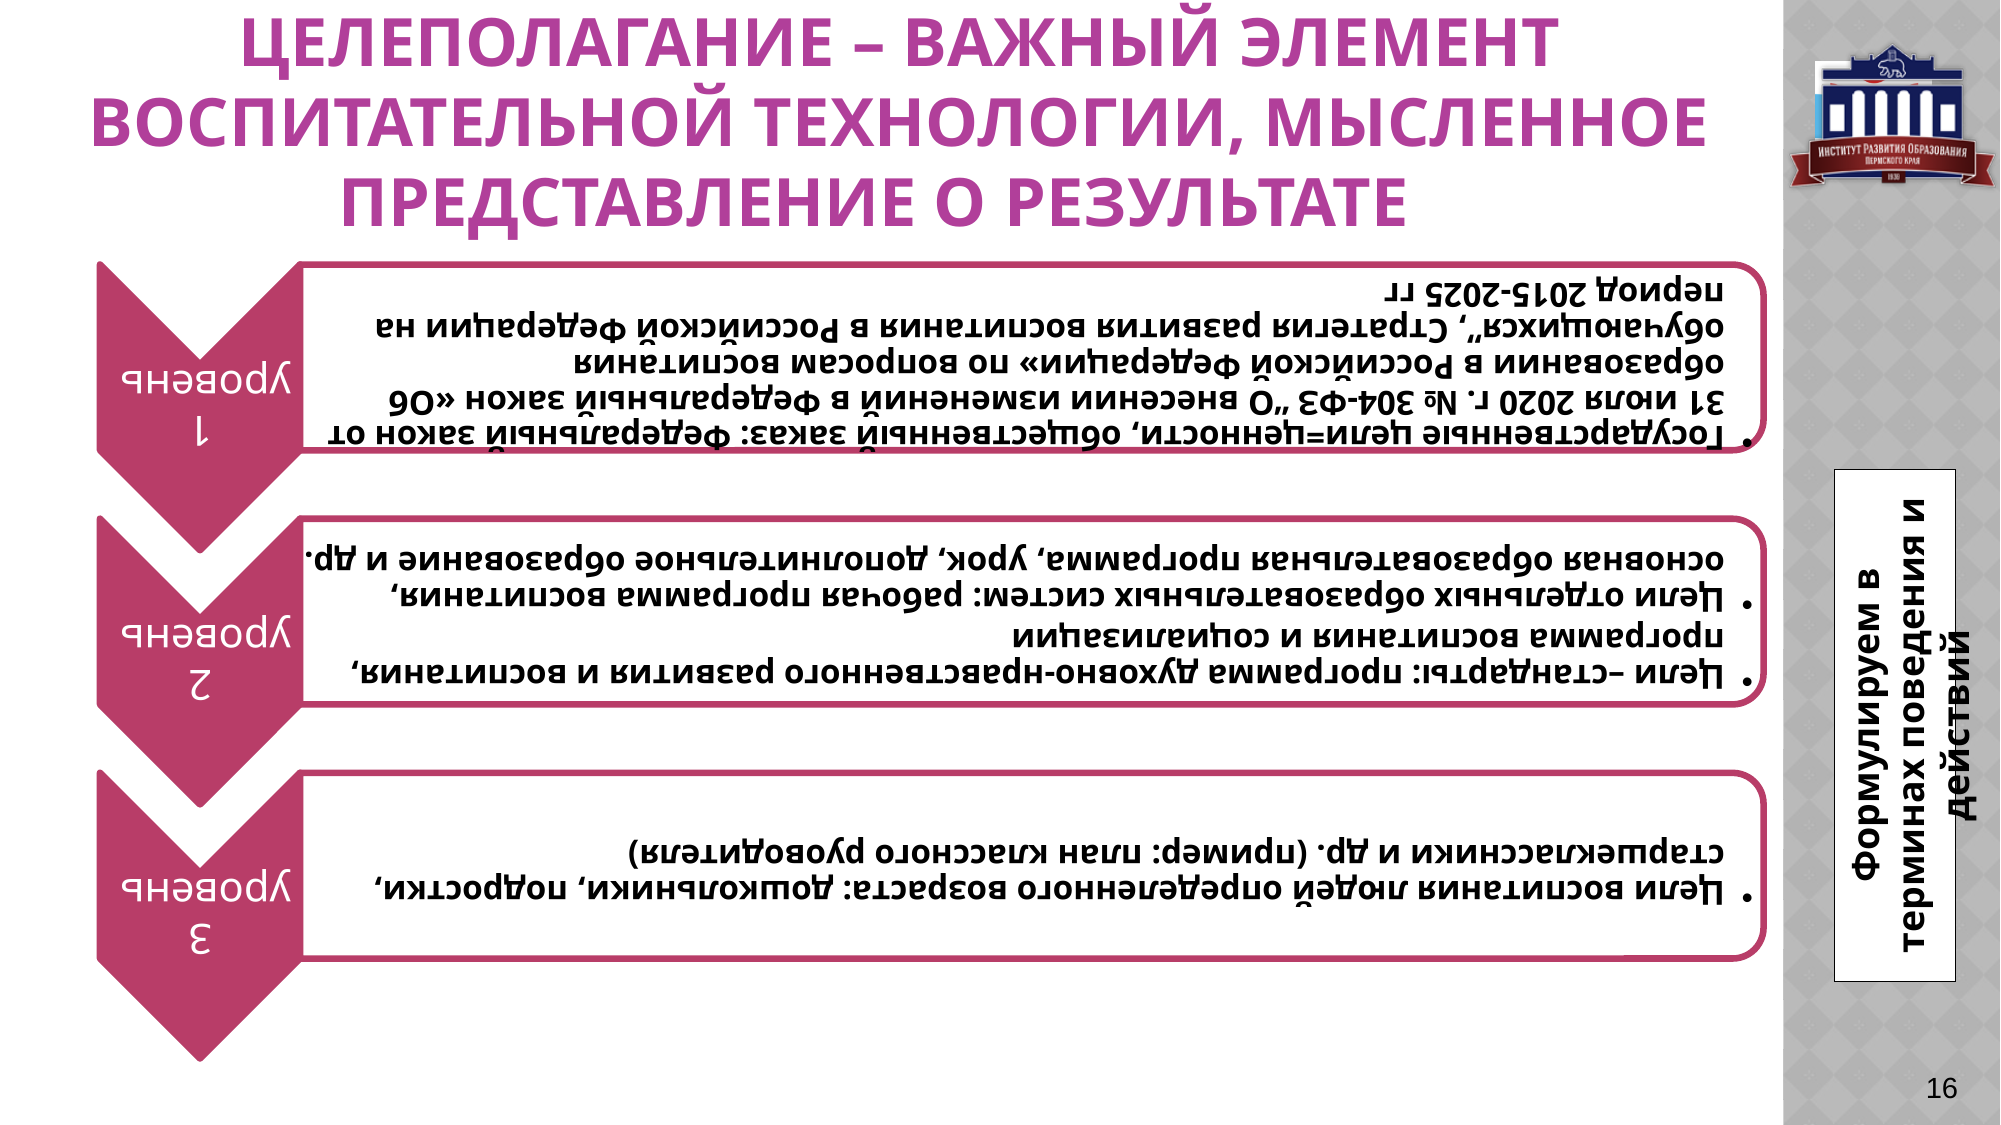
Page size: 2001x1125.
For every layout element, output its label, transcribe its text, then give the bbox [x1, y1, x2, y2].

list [99, 263, 1764, 1060]
title Целеполагание – важный элемент воспитательной технологии, мысленное представление о результате [40, 52, 1760, 240]
text_box Формулируем в терминах поведения и действий [1834, 469, 1956, 982]
picture [1784, 38, 2000, 194]
